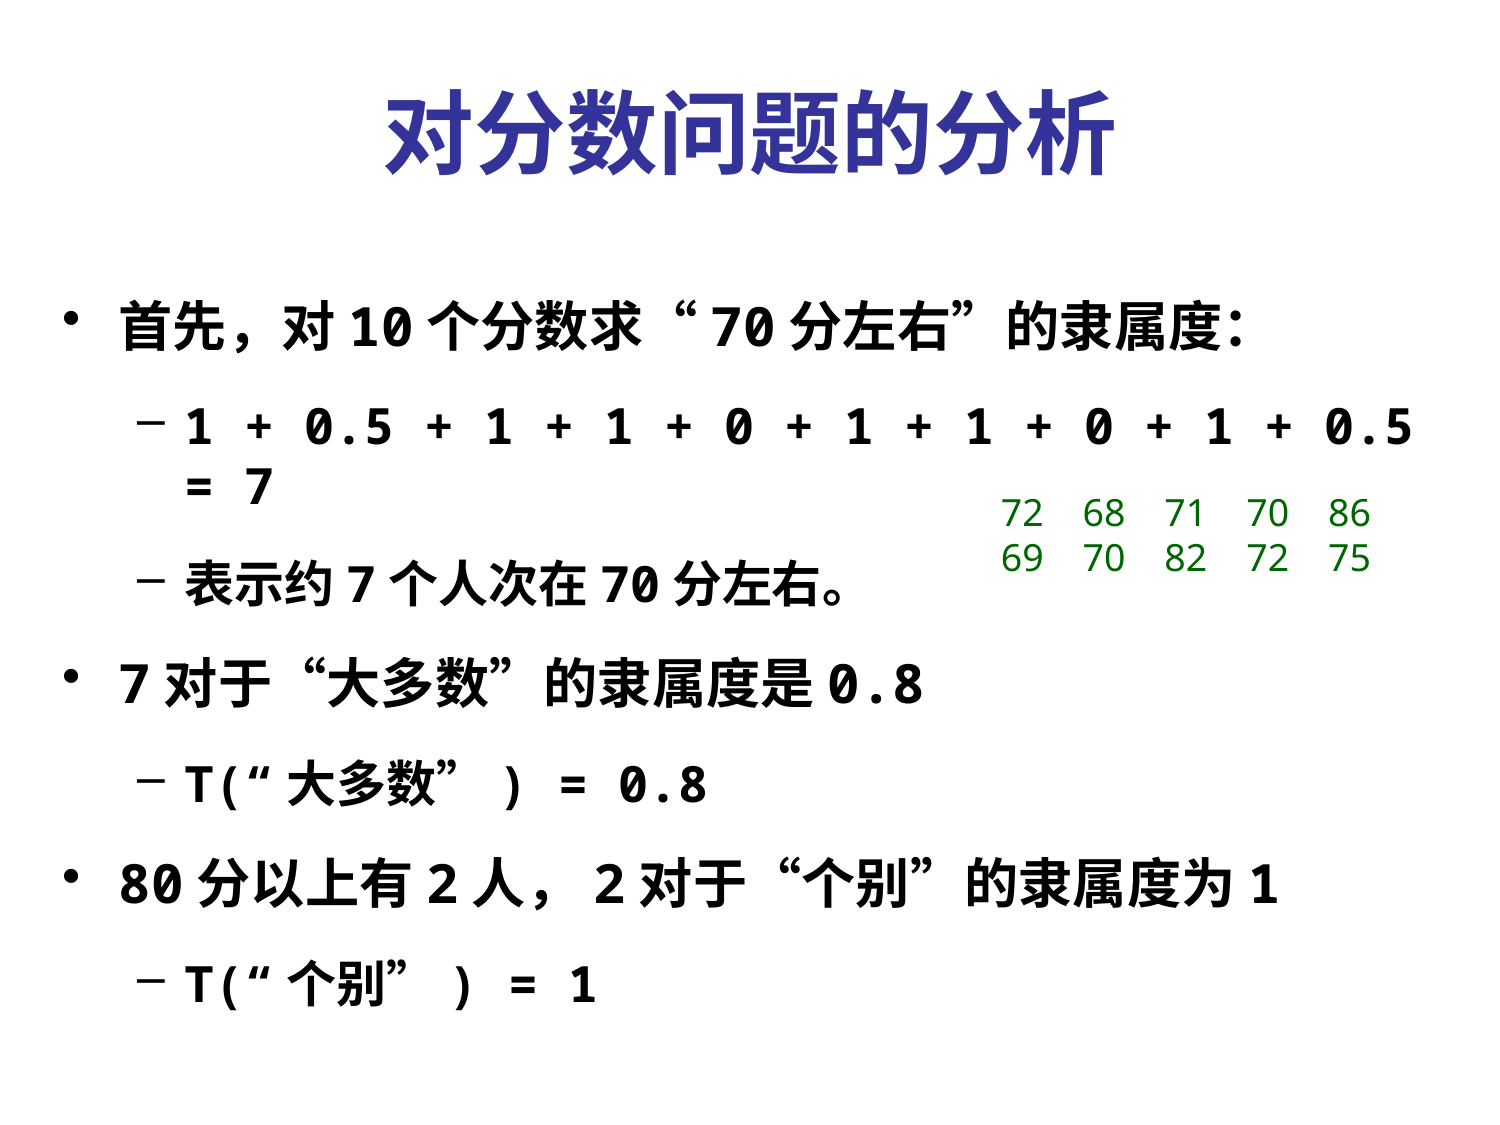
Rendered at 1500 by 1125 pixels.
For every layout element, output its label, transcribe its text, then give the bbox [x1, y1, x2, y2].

text_box 72 68 71 70 86 69 70 82 72 75 [986, 481, 1500, 586]
list 首先，对10个分数求“70分左右”的隶属度： 1 + 0.5 + 1 + 1 + 0 + 1 + 1 + 0 + 1 + 0.5 = 7 表示约7个人次在70分左右。 7对于“大多数”的隶属度是0.8 T(“大多数”) = 0.8 80分以上有2人，2对于“个别”的隶属度为1 T(“个别”) = 1 [47, 284, 1449, 1023]
title 对分数问题的分析 [49, 37, 1451, 225]
